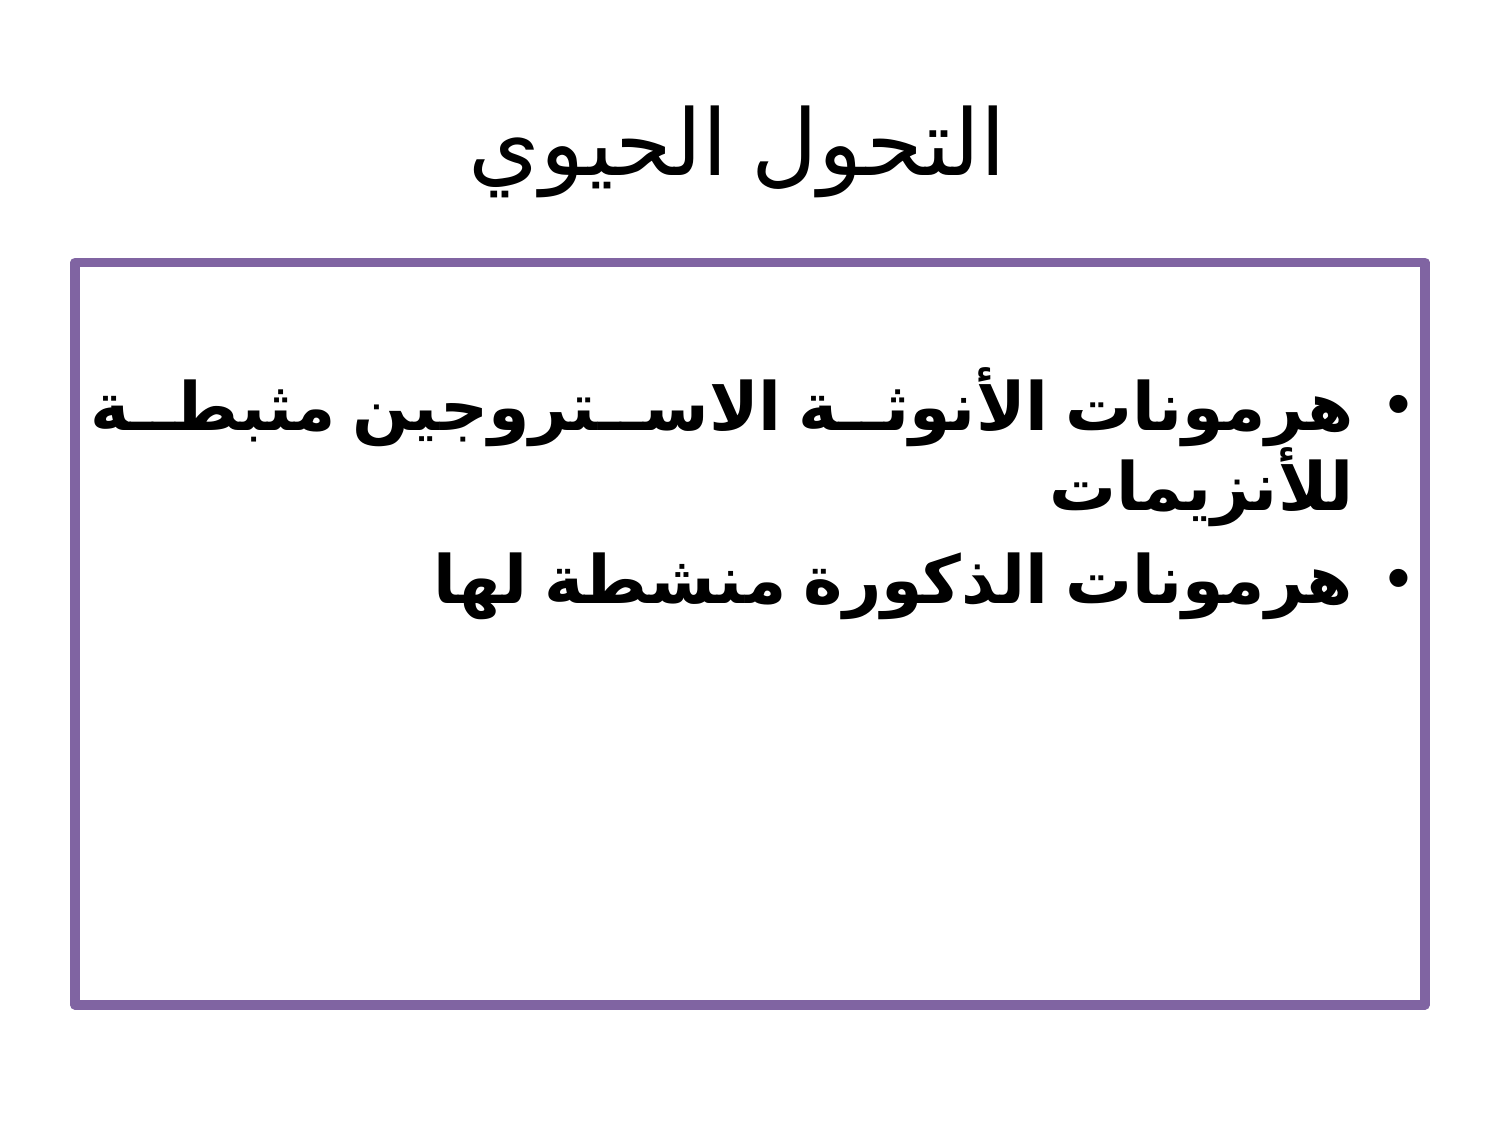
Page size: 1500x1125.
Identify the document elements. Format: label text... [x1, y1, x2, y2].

title التحول الحيوي [75, 45, 1425, 233]
list هرمونات الأنوثة الاستروجين مثبطة للأنزيمات هرمونات الذكورة منشطة لها [75, 262, 1425, 1005]
